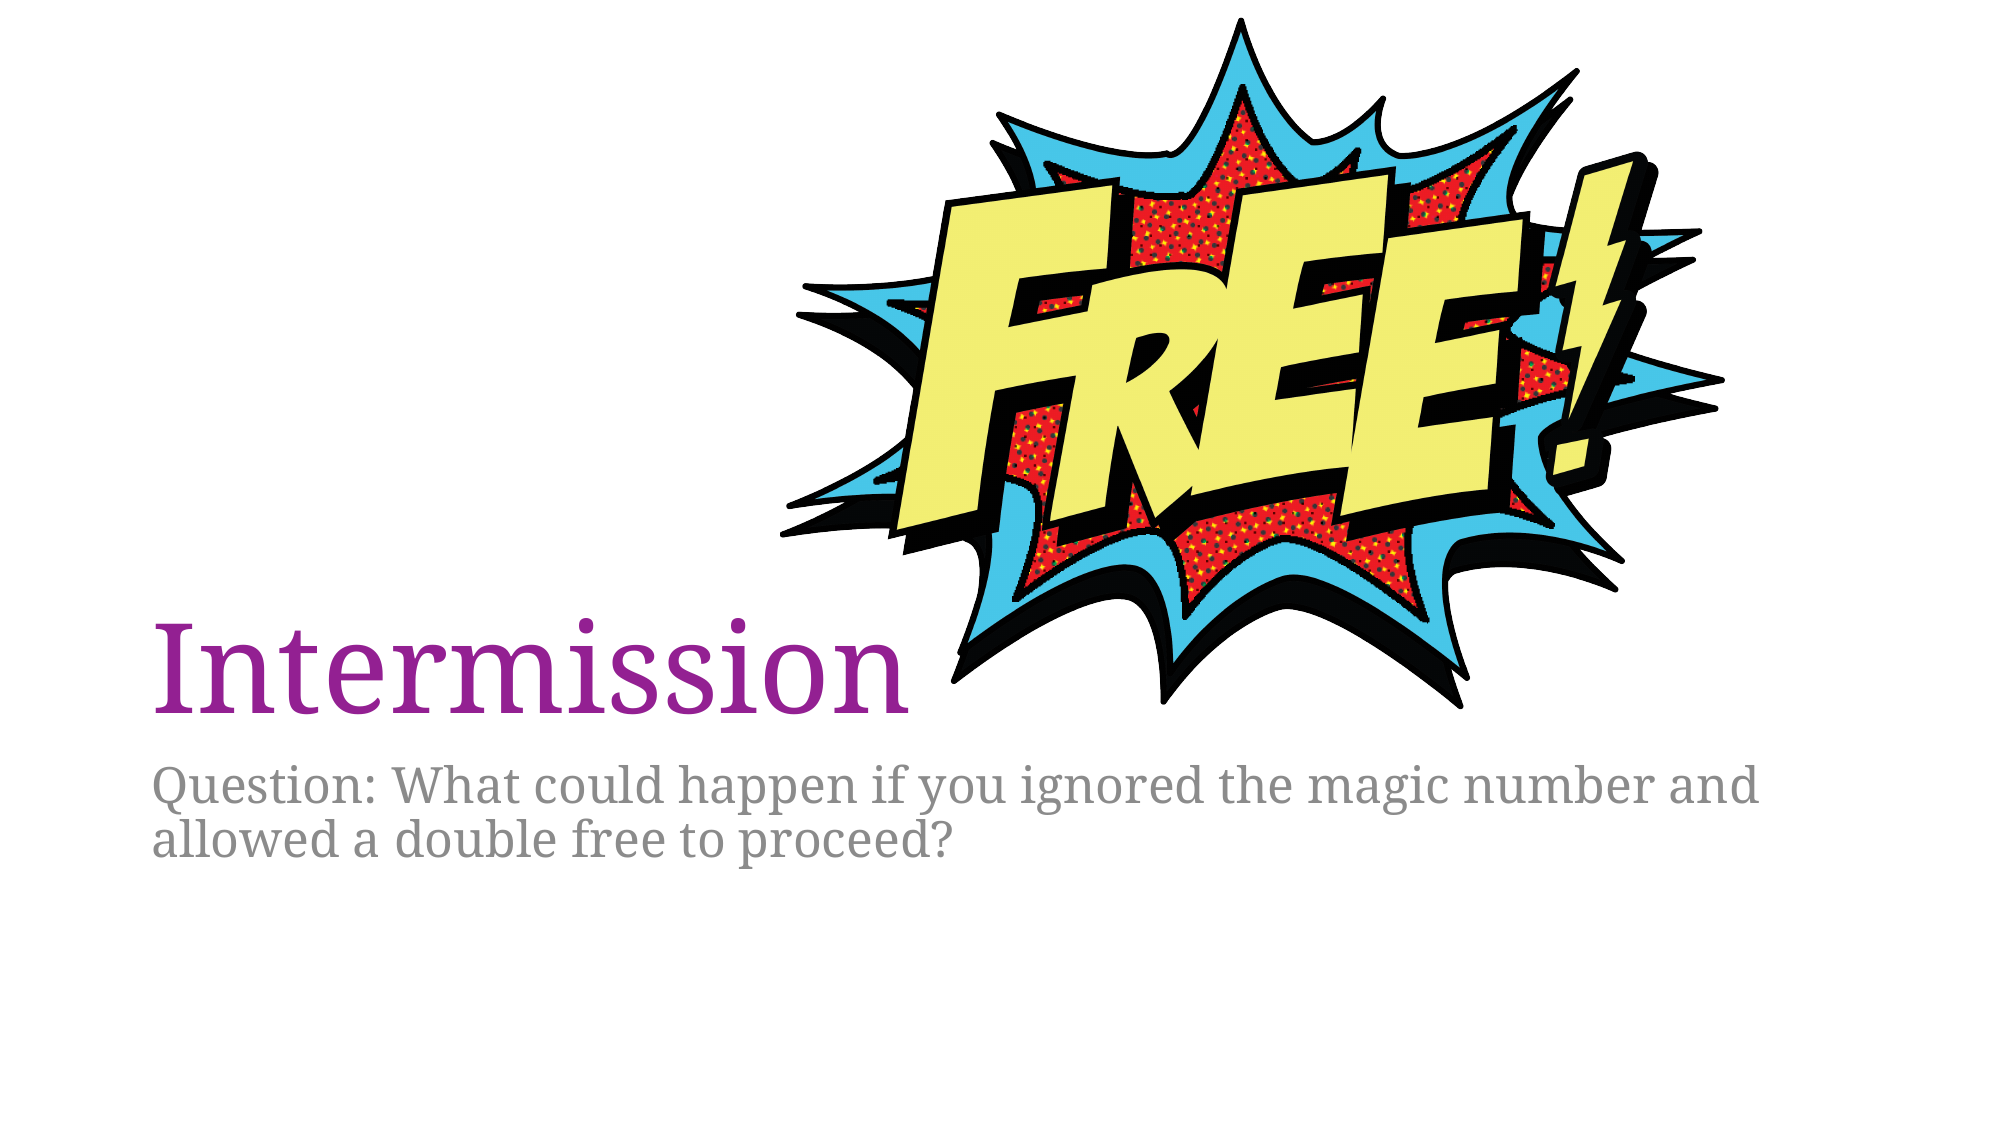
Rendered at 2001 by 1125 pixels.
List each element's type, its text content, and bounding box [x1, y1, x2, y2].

list Question: What could happen if you ignored the magic number and allowed a double free to proceed? [136, 752, 1862, 999]
picture [780, 0, 1727, 731]
title Intermission [136, 280, 1862, 749]
